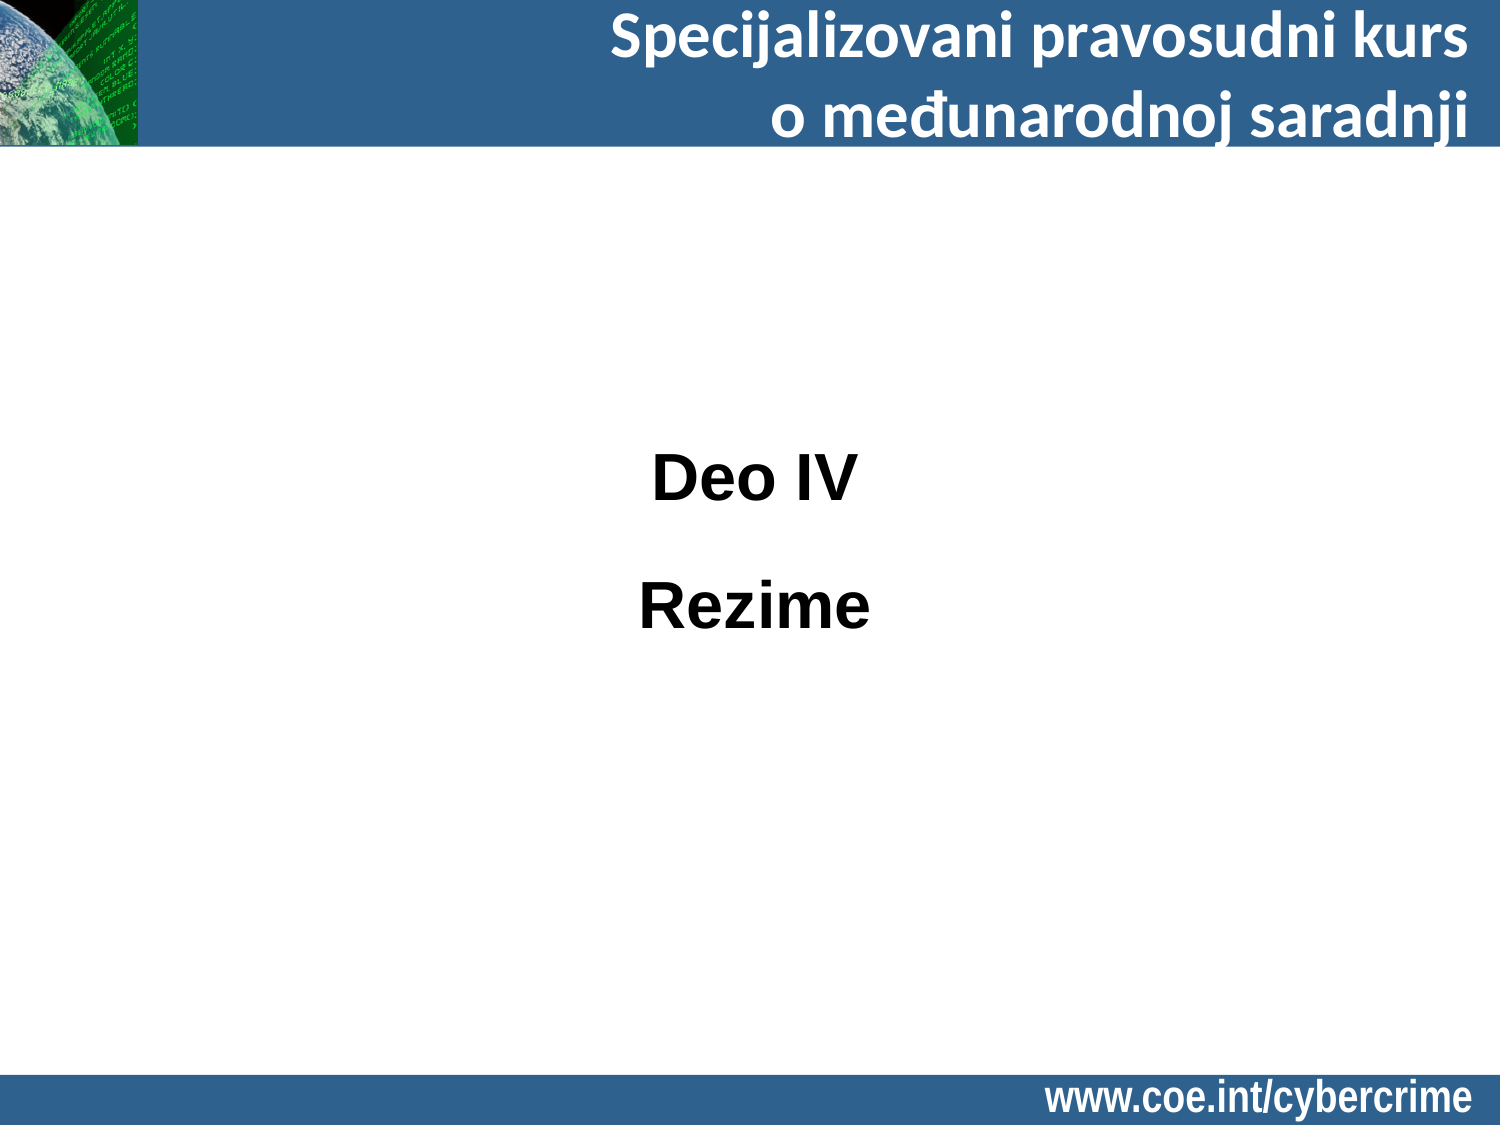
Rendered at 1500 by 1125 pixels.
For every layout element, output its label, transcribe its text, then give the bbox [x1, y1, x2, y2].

text_box Specijalizovani pravosudni kurs o međunarodnoj saradnji [141, 0, 1500, 149]
text_box www.coe.int/cybercrime [1030, 1059, 1500, 1125]
text_box [0, 1073, 1030, 1125]
picture [0, 0, 138, 146]
text_box Deo IV Rezime [56, 441, 1455, 713]
